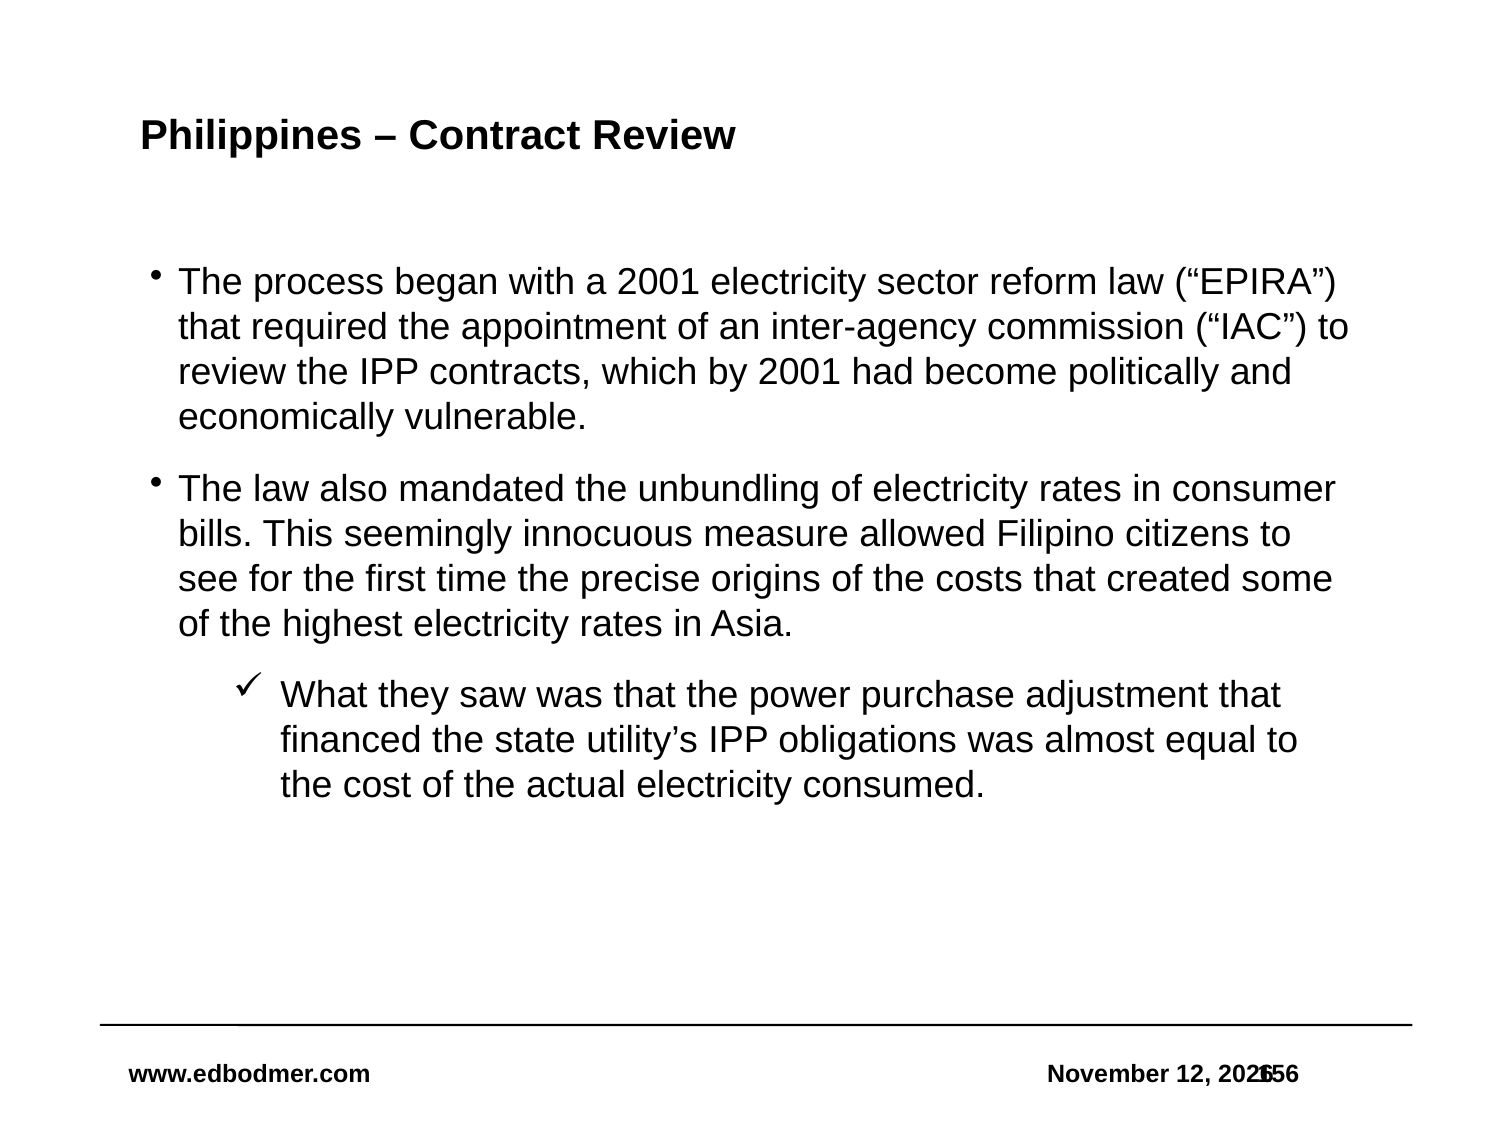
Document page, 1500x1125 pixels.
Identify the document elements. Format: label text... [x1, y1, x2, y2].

title Philippines – Contract Review [124, 99, 1288, 226]
list The process began with a 2001 electricity sector reform law (“EPIRA”) that required the appointment of an inter-agency commission (“IAC”) to review the IPP contracts, which by 2001 had become politically and economically vulnerable. The law also mandated the unbundling of electricity rates in consumer bills. This seemingly innocuous measure allowed Filipino citizens to see for the first time the precise origins of the costs that created some of the highest electricity rates in Asia. What they saw was that the power purchase adjustment that financed the state utility’s IPP obligations was almost equal to the cost of the actual electricity consumed. [124, 249, 1376, 1001]
